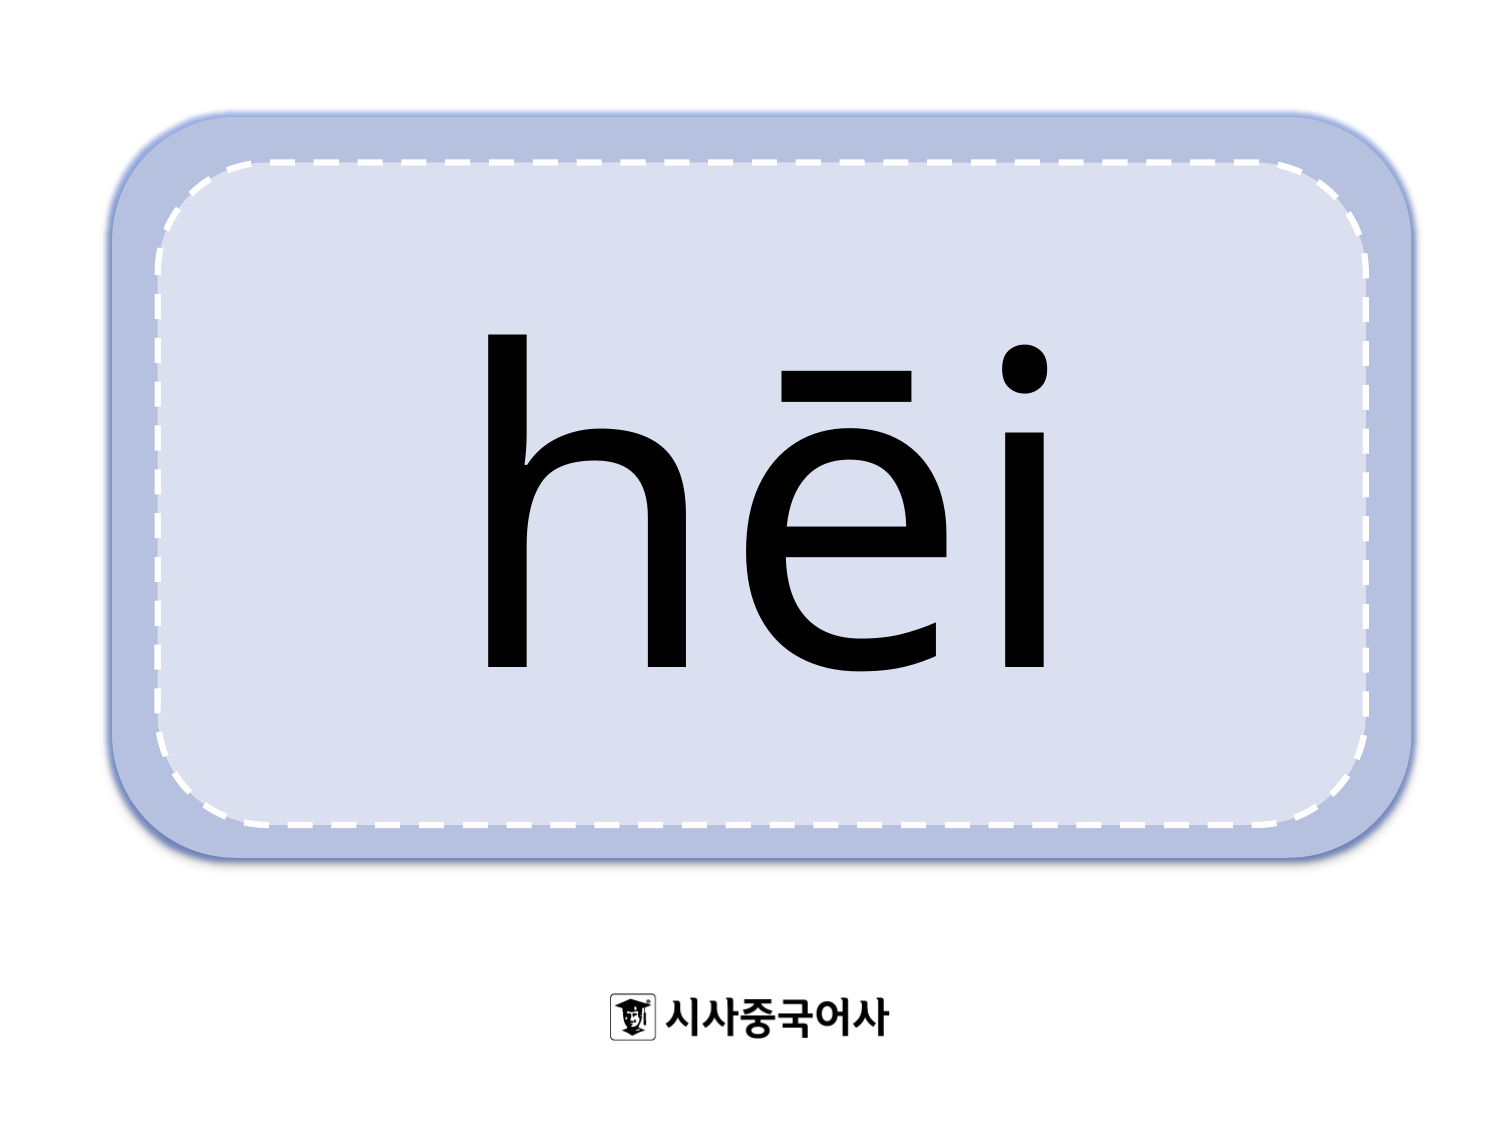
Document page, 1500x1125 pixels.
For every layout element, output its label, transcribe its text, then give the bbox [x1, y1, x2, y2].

picture [602, 987, 898, 1047]
text_box hēi [162, 160, 1371, 824]
